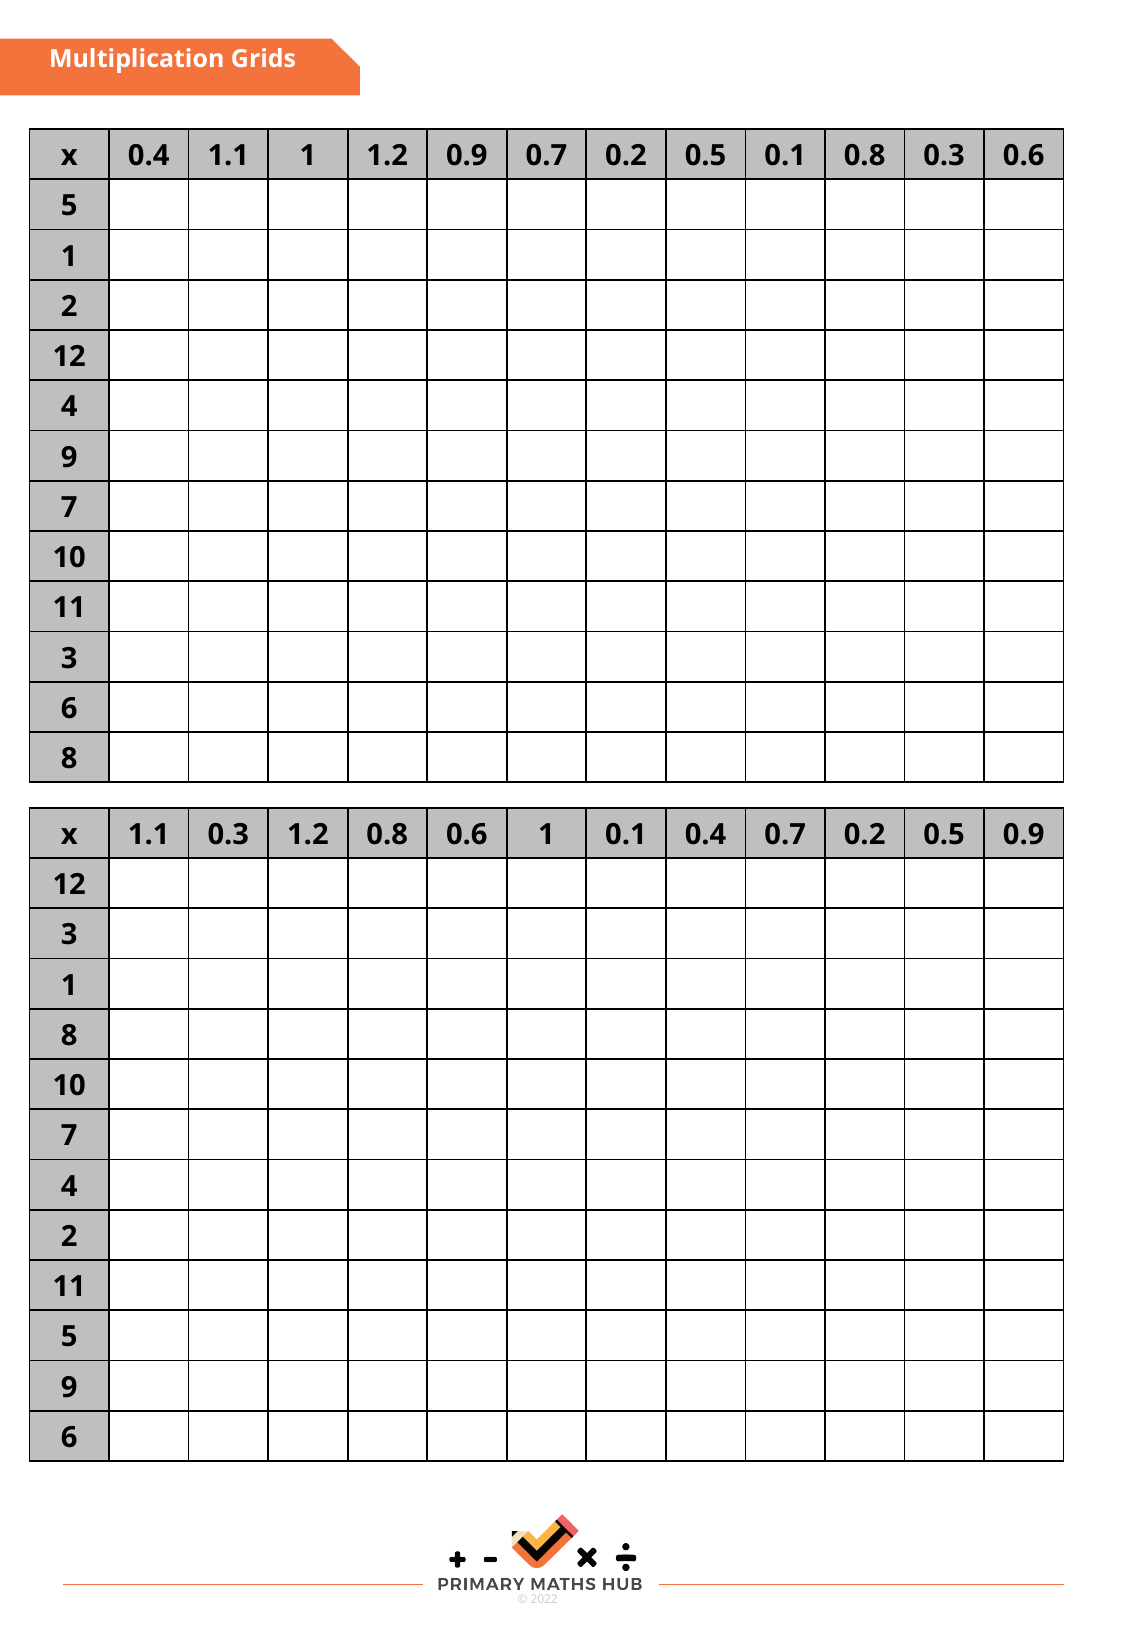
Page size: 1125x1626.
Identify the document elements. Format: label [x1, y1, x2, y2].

table_cell [826, 632, 904, 681]
table_cell [587, 1010, 665, 1058]
table_cell [269, 1060, 347, 1108]
table_cell [826, 859, 904, 907]
table_cell [746, 1010, 824, 1058]
table_cell [985, 1211, 1063, 1259]
table_cell [746, 381, 824, 430]
table_cell [508, 1412, 585, 1460]
table_cell [587, 632, 665, 681]
table_cell [905, 180, 983, 229]
table_cell [667, 909, 745, 958]
table_cell [746, 1311, 824, 1360]
table_cell [826, 331, 904, 379]
table_cell [905, 683, 983, 731]
table_cell [826, 1110, 904, 1159]
table_cell [349, 909, 426, 958]
picture [432, 1512, 648, 1597]
table_cell [110, 1261, 188, 1309]
table_cell [189, 482, 267, 530]
table_cell [508, 909, 585, 958]
table_cell [985, 1160, 1063, 1209]
table_cell [667, 1060, 745, 1108]
table_cell [428, 1311, 506, 1360]
table_cell [667, 1211, 745, 1259]
table_cell [985, 733, 1063, 781]
table_cell [349, 281, 426, 329]
table_cell [349, 733, 426, 781]
table_cell [508, 1010, 585, 1058]
table_cell [508, 859, 585, 907]
table_cell [110, 582, 188, 631]
table_cell [667, 959, 745, 1008]
table_cell [189, 1160, 267, 1209]
table_cell [30, 1160, 108, 1209]
text_box [0, 37, 361, 97]
table_cell [349, 1110, 426, 1159]
table_cell [746, 482, 824, 530]
table_cell [826, 532, 904, 580]
table_cell [428, 431, 506, 480]
table_cell [667, 632, 745, 681]
table_cell [985, 1261, 1063, 1309]
table_cell [587, 959, 665, 1008]
table_header [110, 130, 188, 178]
table_cell [667, 1010, 745, 1058]
table_cell [826, 1311, 904, 1360]
table_cell [30, 733, 108, 781]
table_cell [985, 1412, 1063, 1460]
table_header [189, 130, 267, 178]
table_cell [508, 733, 585, 781]
table_cell [189, 331, 267, 379]
table_cell [189, 230, 267, 279]
table_cell [905, 1412, 983, 1460]
table_cell [985, 230, 1063, 279]
table_header [269, 809, 347, 857]
table_header [30, 130, 108, 178]
table_cell [905, 582, 983, 631]
table_cell [667, 859, 745, 907]
table_cell [428, 532, 506, 580]
table_cell [826, 1412, 904, 1460]
table_cell [508, 1311, 585, 1360]
table_cell [189, 180, 267, 229]
table_cell [985, 1010, 1063, 1058]
table_cell [349, 1160, 426, 1209]
table_cell [428, 582, 506, 631]
table_cell [667, 582, 745, 631]
table_cell [905, 1010, 983, 1058]
table_cell [746, 1361, 824, 1410]
table_cell [508, 281, 585, 329]
table_cell [905, 381, 983, 430]
table_cell [110, 632, 188, 681]
table_cell [667, 1412, 745, 1460]
table_cell [428, 1361, 506, 1410]
table_cell [30, 959, 108, 1008]
table_cell [985, 632, 1063, 681]
table_cell [189, 1211, 267, 1259]
table_header [508, 809, 585, 857]
table_cell [508, 582, 585, 631]
table_cell [587, 909, 665, 958]
table_header [667, 809, 745, 857]
table_cell [985, 859, 1063, 907]
table_cell [349, 1010, 426, 1058]
table_cell [269, 431, 347, 480]
table_cell [667, 331, 745, 379]
table_cell [905, 859, 983, 907]
table_cell [985, 1361, 1063, 1410]
table_cell [746, 1110, 824, 1159]
table_cell [905, 909, 983, 958]
table_cell [746, 632, 824, 681]
table_cell [667, 683, 745, 731]
table_cell [508, 1110, 585, 1159]
table_header [985, 130, 1063, 178]
table_cell [189, 1361, 267, 1410]
table_cell [269, 1311, 347, 1360]
table_cell [189, 909, 267, 958]
table_cell [30, 859, 108, 907]
table_cell [269, 180, 347, 229]
table_header [428, 809, 506, 857]
table_cell [269, 859, 347, 907]
table_cell [587, 1060, 665, 1108]
table_cell [110, 959, 188, 1008]
table_cell [30, 230, 108, 279]
table_cell [428, 482, 506, 530]
table_cell [667, 1110, 745, 1159]
table_cell [189, 1060, 267, 1108]
table_cell [667, 1261, 745, 1309]
table_cell [189, 532, 267, 580]
table_cell [189, 1261, 267, 1309]
table_cell [905, 1060, 983, 1108]
table_cell [905, 1361, 983, 1410]
table_header [905, 809, 983, 857]
table_cell [746, 281, 824, 329]
table_cell [428, 909, 506, 958]
table_cell [746, 1261, 824, 1309]
table_header [587, 130, 665, 178]
table_cell [746, 1160, 824, 1209]
table_cell [508, 1060, 585, 1108]
table_cell [349, 1311, 426, 1360]
table_cell [269, 1361, 347, 1410]
table_cell [826, 1010, 904, 1058]
table_cell [667, 381, 745, 430]
table_cell [587, 180, 665, 229]
table_cell [269, 331, 347, 379]
table_cell [667, 281, 745, 329]
table_cell [189, 431, 267, 480]
table_cell [110, 230, 188, 279]
table_header [269, 130, 347, 178]
table_cell [905, 482, 983, 530]
table_cell [587, 1412, 665, 1460]
table_cell [428, 1110, 506, 1159]
table_cell [349, 582, 426, 631]
table_cell [349, 1211, 426, 1259]
table_cell [905, 331, 983, 379]
table_cell [826, 1160, 904, 1209]
table_cell [826, 582, 904, 631]
table_cell [587, 1311, 665, 1360]
table_cell [587, 733, 665, 781]
table_cell [508, 180, 585, 229]
table_cell [508, 230, 585, 279]
table_cell [30, 582, 108, 631]
table_cell [269, 959, 347, 1008]
table_cell [826, 909, 904, 958]
table_cell [905, 230, 983, 279]
table_cell [905, 733, 983, 781]
table_cell [587, 431, 665, 480]
table_cell [985, 1060, 1063, 1108]
table_header [189, 809, 267, 857]
table_cell [189, 582, 267, 631]
table_cell [110, 859, 188, 907]
table_cell [269, 482, 347, 530]
table_cell [110, 180, 188, 229]
table_cell [905, 632, 983, 681]
table_header [349, 130, 426, 178]
table_cell [428, 1261, 506, 1309]
table_cell [30, 331, 108, 379]
table_cell [30, 180, 108, 229]
table_cell [587, 1361, 665, 1410]
table_cell [110, 431, 188, 480]
table_cell [428, 1412, 506, 1460]
table_cell [508, 959, 585, 1008]
table_cell [269, 1261, 347, 1309]
table_cell [746, 733, 824, 781]
table_cell [746, 859, 824, 907]
table_cell [110, 1361, 188, 1410]
table_cell [269, 909, 347, 958]
table_cell [985, 331, 1063, 379]
table_cell [746, 1060, 824, 1108]
table_cell [587, 1110, 665, 1159]
table_cell [746, 431, 824, 480]
table_cell [110, 733, 188, 781]
table_cell [746, 959, 824, 1008]
table_cell [428, 632, 506, 681]
table_header [667, 130, 745, 178]
table_cell [985, 381, 1063, 430]
table_cell [508, 1211, 585, 1259]
table_cell [428, 381, 506, 430]
table_cell [269, 733, 347, 781]
table_cell [428, 733, 506, 781]
table_cell [667, 733, 745, 781]
table_cell [667, 230, 745, 279]
table_cell [269, 1110, 347, 1159]
table_cell [667, 1160, 745, 1209]
table_cell [508, 1160, 585, 1209]
table_cell [349, 1361, 426, 1410]
table_cell [349, 859, 426, 907]
table_cell [30, 1060, 108, 1108]
table_cell [30, 532, 108, 580]
table_cell [349, 632, 426, 681]
table_cell [110, 909, 188, 958]
table_cell [30, 1261, 108, 1309]
table_cell [826, 1211, 904, 1259]
table_cell [508, 632, 585, 681]
table_cell [428, 859, 506, 907]
table_cell [905, 532, 983, 580]
table_cell [189, 632, 267, 681]
table_cell [746, 909, 824, 958]
table_cell [269, 381, 347, 430]
table_cell [30, 281, 108, 329]
table_header [508, 130, 585, 178]
table_cell [30, 632, 108, 681]
table_cell [189, 381, 267, 430]
table_cell [508, 431, 585, 480]
table_cell [508, 532, 585, 580]
table_cell [985, 1110, 1063, 1159]
table_cell [189, 1110, 267, 1159]
table_cell [110, 331, 188, 379]
table_cell [508, 1261, 585, 1309]
table_cell [826, 482, 904, 530]
table_cell [428, 281, 506, 329]
table_cell [349, 482, 426, 530]
table_cell [667, 1311, 745, 1360]
table_cell [985, 959, 1063, 1008]
table_cell [110, 683, 188, 731]
table_cell [428, 683, 506, 731]
table_cell [30, 381, 108, 430]
table_cell [30, 683, 108, 731]
table_cell [508, 683, 585, 731]
table_cell [587, 281, 665, 329]
table_cell [746, 582, 824, 631]
table_cell [349, 959, 426, 1008]
table_cell [110, 1412, 188, 1460]
table_cell [905, 1110, 983, 1159]
table_cell [508, 381, 585, 430]
table_cell [826, 1361, 904, 1410]
table_cell [826, 431, 904, 480]
table_cell [349, 180, 426, 229]
table_header [826, 130, 904, 178]
table_cell [428, 1160, 506, 1209]
table_cell [826, 959, 904, 1008]
table_header [746, 809, 824, 857]
table_cell [110, 1160, 188, 1209]
table_cell [826, 1060, 904, 1108]
table_cell [110, 1211, 188, 1259]
table_cell [189, 859, 267, 907]
text_box [429, 1584, 646, 1614]
table_cell [746, 230, 824, 279]
table_cell [826, 733, 904, 781]
table_cell [189, 1412, 267, 1460]
table_cell [110, 1311, 188, 1360]
table_cell [905, 1160, 983, 1209]
table_cell [587, 1211, 665, 1259]
table_cell [587, 482, 665, 530]
table_cell [985, 909, 1063, 958]
table_cell [349, 1261, 426, 1309]
table_cell [110, 482, 188, 530]
table_cell [189, 1311, 267, 1360]
table_cell [826, 230, 904, 279]
table_header [30, 809, 108, 857]
table_cell [349, 230, 426, 279]
table_cell [667, 532, 745, 580]
table_cell [746, 331, 824, 379]
table_cell [349, 683, 426, 731]
table_cell [746, 1412, 824, 1460]
table_cell [428, 180, 506, 229]
table_cell [587, 1261, 665, 1309]
table_cell [189, 733, 267, 781]
table_cell [349, 1060, 426, 1108]
table_cell [30, 1412, 108, 1460]
table_cell [826, 683, 904, 731]
table_cell [985, 281, 1063, 329]
table_cell [587, 859, 665, 907]
table_cell [746, 532, 824, 580]
table_cell [428, 959, 506, 1008]
table_cell [667, 482, 745, 530]
table_cell [508, 1361, 585, 1410]
table_cell [587, 582, 665, 631]
table_header [587, 809, 665, 857]
table_cell [110, 281, 188, 329]
table_cell [349, 381, 426, 430]
table_cell [189, 959, 267, 1008]
table_cell [746, 180, 824, 229]
table_header [110, 809, 188, 857]
table_cell [349, 532, 426, 580]
table_cell [826, 1261, 904, 1309]
table_cell [985, 582, 1063, 631]
table_cell [746, 683, 824, 731]
table_cell [30, 431, 108, 480]
table_cell [30, 482, 108, 530]
table_cell [587, 683, 665, 731]
table_cell [349, 331, 426, 379]
table_cell [189, 683, 267, 731]
table_cell [349, 431, 426, 480]
table_cell [667, 180, 745, 229]
table_cell [269, 1160, 347, 1209]
table_cell [587, 532, 665, 580]
table_cell [269, 230, 347, 279]
table_cell [667, 1361, 745, 1410]
table_header [746, 130, 824, 178]
table_cell [110, 1110, 188, 1159]
table_cell [587, 381, 665, 430]
table_cell [428, 1211, 506, 1259]
table_cell [428, 1060, 506, 1108]
table_cell [30, 1361, 108, 1410]
table_cell [985, 1311, 1063, 1360]
table_cell [30, 1311, 108, 1360]
table_cell [30, 1211, 108, 1259]
table_cell [189, 281, 267, 329]
table_cell [905, 1211, 983, 1259]
table_cell [189, 1010, 267, 1058]
table_cell [826, 180, 904, 229]
table_header [349, 809, 426, 857]
table_cell [269, 1010, 347, 1058]
table_cell [905, 1311, 983, 1360]
table_cell [349, 1412, 426, 1460]
table_cell [30, 909, 108, 958]
table_cell [985, 180, 1063, 229]
table_cell [587, 331, 665, 379]
table_cell [269, 683, 347, 731]
table_cell [985, 532, 1063, 580]
table_cell [269, 281, 347, 329]
table_cell [30, 1010, 108, 1058]
table_cell [985, 482, 1063, 530]
table_cell [428, 230, 506, 279]
table_cell [826, 381, 904, 430]
table_cell [905, 431, 983, 480]
table_cell [985, 683, 1063, 731]
table_cell [826, 281, 904, 329]
table_cell [269, 532, 347, 580]
table_cell [428, 331, 506, 379]
table_cell [905, 959, 983, 1008]
table_header [905, 130, 983, 178]
table_cell [508, 482, 585, 530]
table_cell [746, 1211, 824, 1259]
table_cell [587, 1160, 665, 1209]
table_cell [269, 632, 347, 681]
table_header [428, 130, 506, 178]
table_cell [905, 281, 983, 329]
table_cell [110, 381, 188, 430]
table_cell [110, 1060, 188, 1108]
table_cell [269, 1412, 347, 1460]
table_cell [667, 431, 745, 480]
table_cell [428, 1010, 506, 1058]
table_cell [508, 331, 585, 379]
table_cell [269, 1211, 347, 1259]
table_cell [110, 1010, 188, 1058]
table_cell [110, 532, 188, 580]
table_cell [269, 582, 347, 631]
table_cell [905, 1261, 983, 1309]
table_header [985, 809, 1063, 857]
table_header [826, 809, 904, 857]
table_cell [30, 1110, 108, 1159]
table_cell [587, 230, 665, 279]
table_cell [985, 431, 1063, 480]
